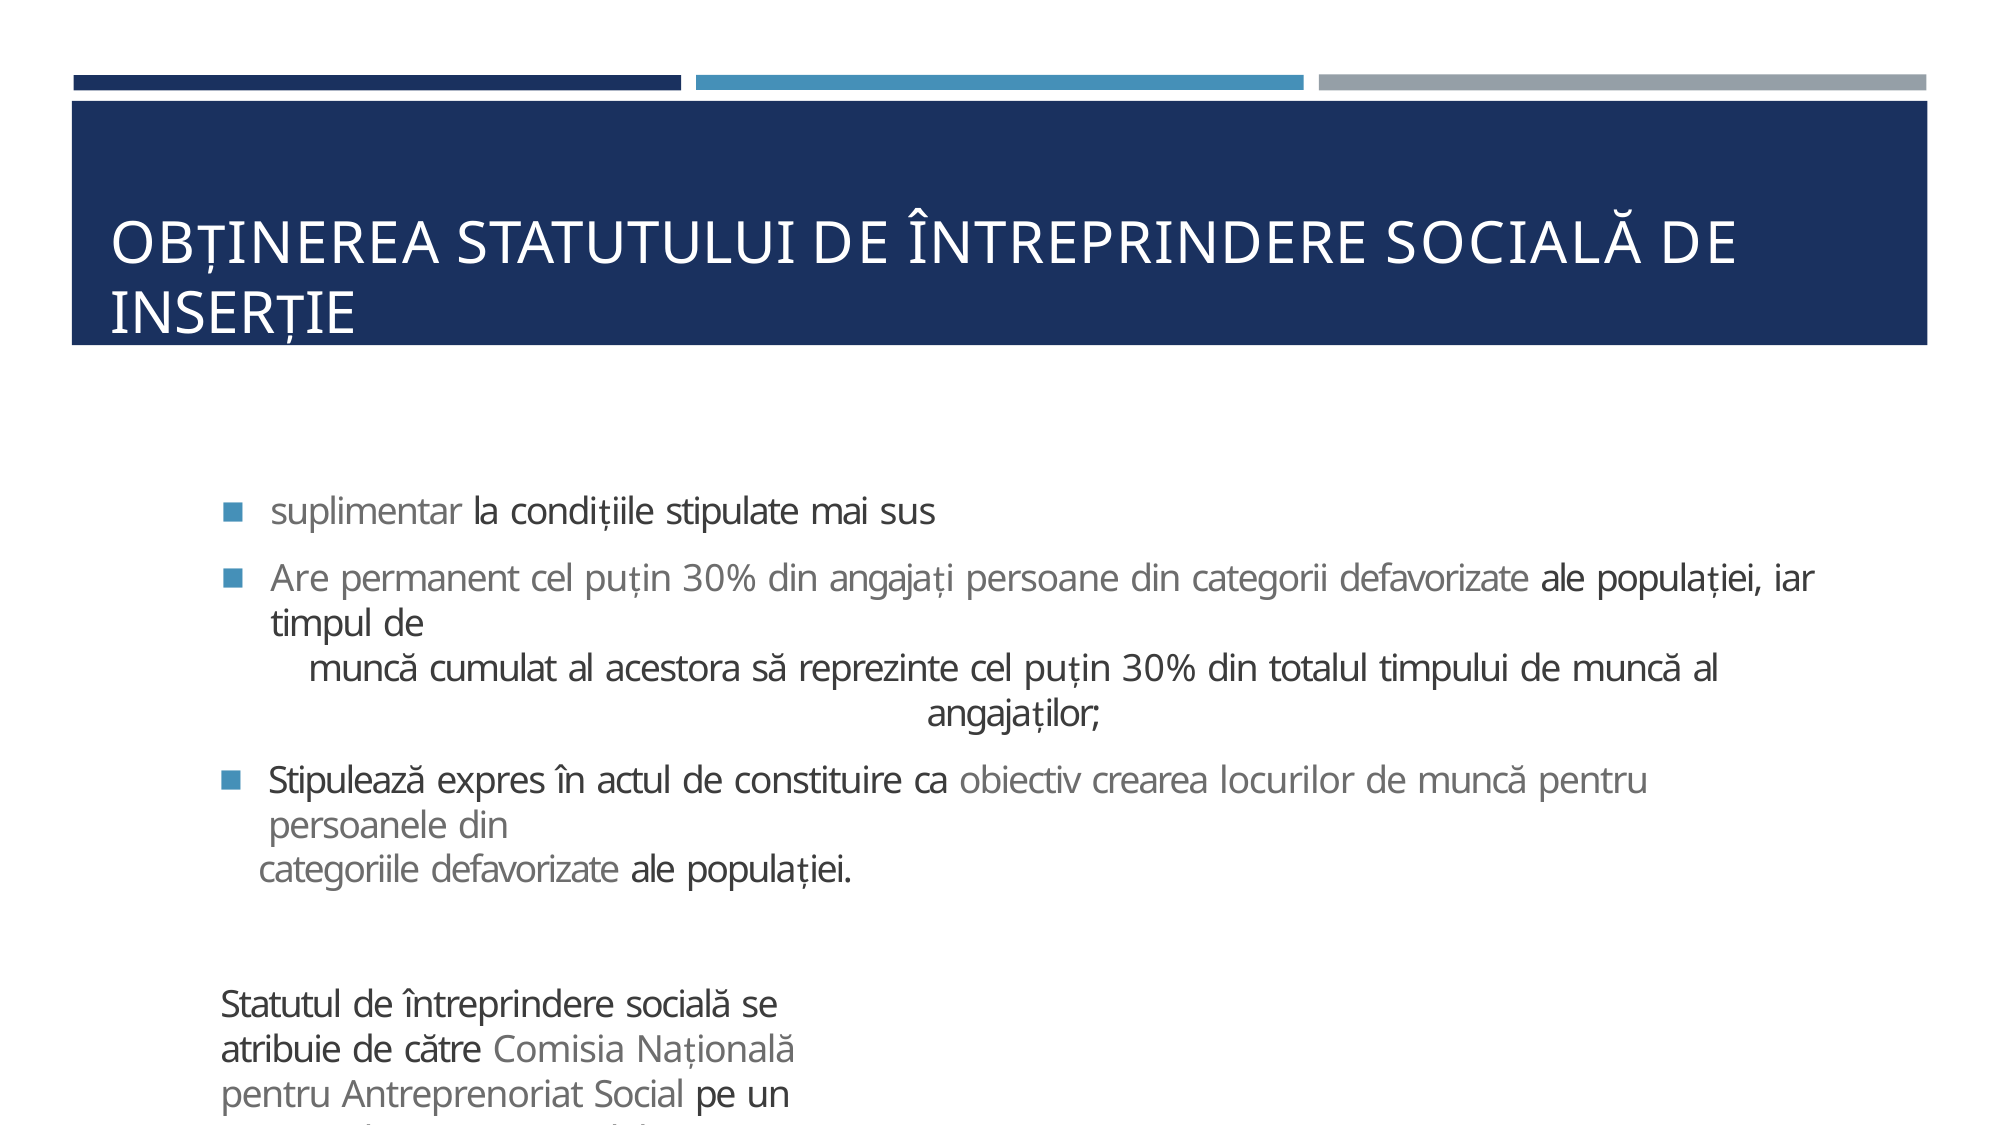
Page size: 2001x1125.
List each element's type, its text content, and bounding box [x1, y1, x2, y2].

title OBȚINEREA STATUTULUI DE ÎNTREPRINDERE SOCIALĂ DE INSERȚIE [71, 100, 1928, 346]
text_box suplimentar la condițiile stipulate mai sus Are permanent cel puțin 30% din angajați persoane din categorii defavorizate ale populației, iar timpul de muncă cumulat al acestora să reprezinte cel puțin 30% din totalul timpului de muncă al angajaților; Stipulează expres în actul de constituire ca obiectiv crearea locurilor de muncă pentru persoanele din categoriile defavorizate ale populației. Statutul de întreprindere socială se atribuie de către Comisia Națională pentru Antreprenoriat Social pe un termen de 3 ani, cu posibilitatea prelungirii. Comisia – 11 membri (6 + 1 + 4) În Registrul de stat se adaugă sintagma “întreprindere socială” sau “întreprindere socială de inserție”. [218, 463, 1856, 1125]
